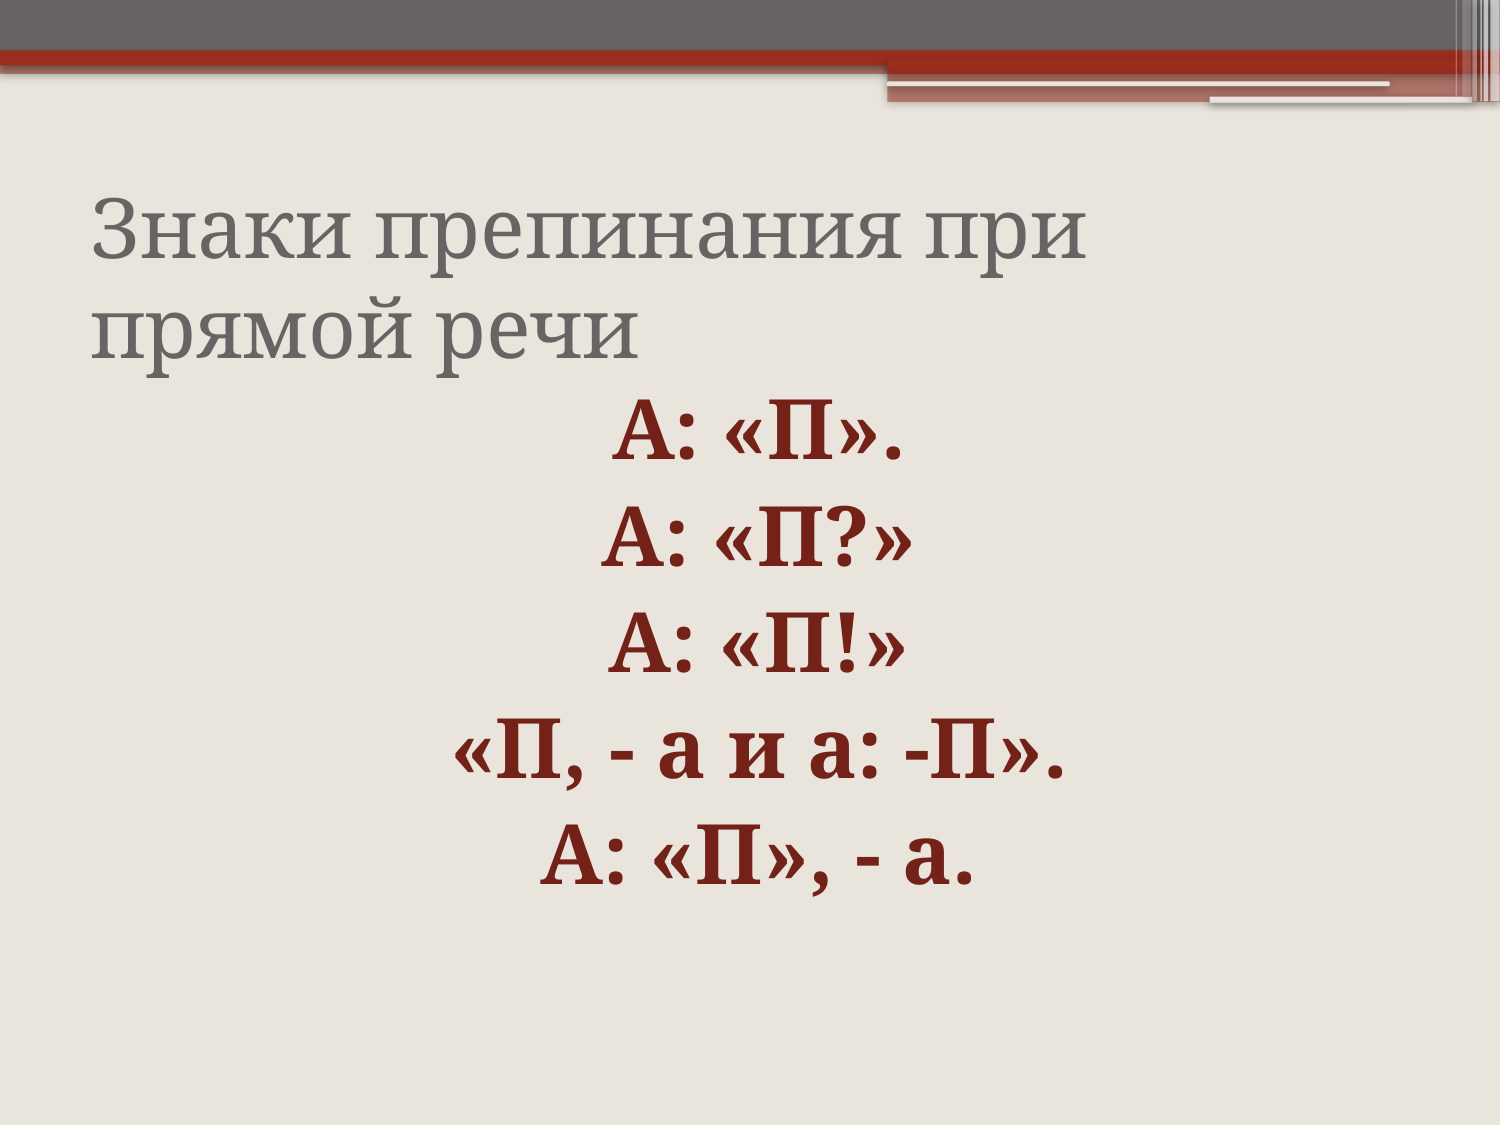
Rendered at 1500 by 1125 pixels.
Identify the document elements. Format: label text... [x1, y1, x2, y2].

list А: «П». А: «П?» А: «П!» «П, - а и а: -П». А: «П», - а. [74, 368, 1426, 1079]
title Знаки препинания при прямой речи [74, 187, 1426, 363]
